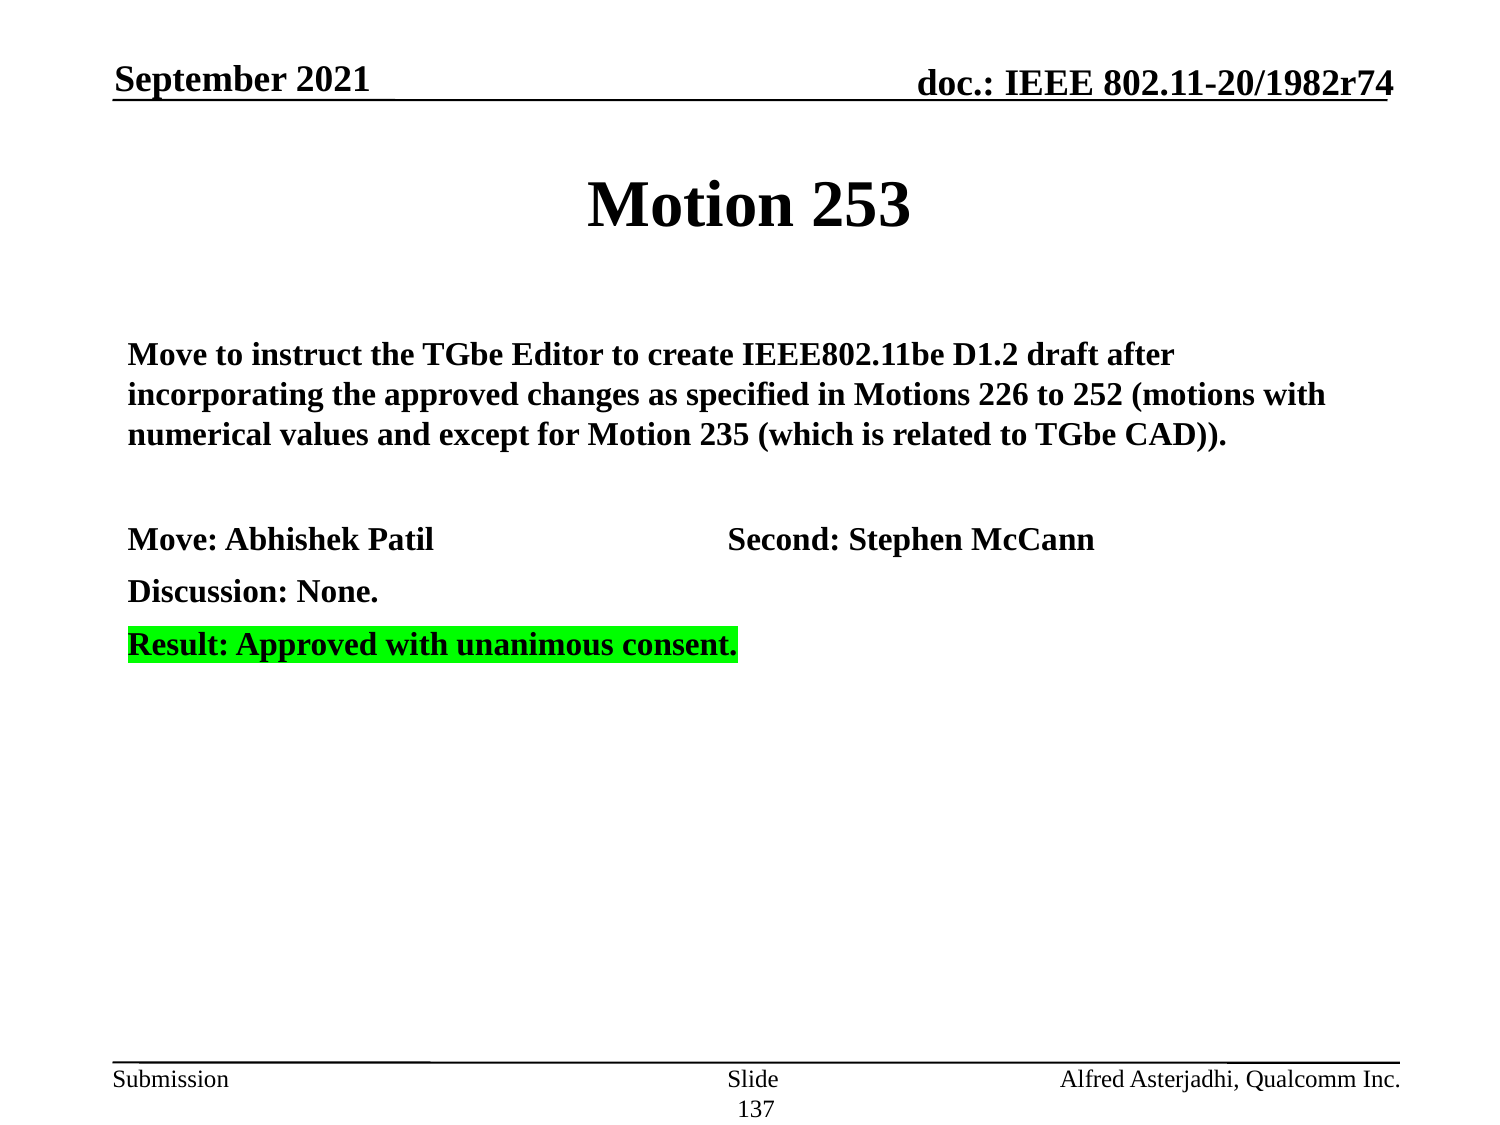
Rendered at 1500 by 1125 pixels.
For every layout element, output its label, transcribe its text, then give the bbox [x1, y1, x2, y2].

title Motion 253 [112, 112, 1388, 288]
list Move to instruct the TGbe Editor to create IEEE802.11be D1.2 draft after incorporating the approved changes as specified in Motions 226 to 252 (motions with numerical values and except for Motion 235 (which is related to TGbe CAD)). Move: Abhishek Patil Second: Stephen McCann Discussion: None. Result: Approved with unanimous consent. [112, 324, 1388, 1000]
footer Alfred Asterjadhi, Qualcomm Inc. [878, 1061, 1402, 1093]
slide_number Slide 137 [712, 1061, 800, 1123]
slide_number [114, 54, 423, 100]
